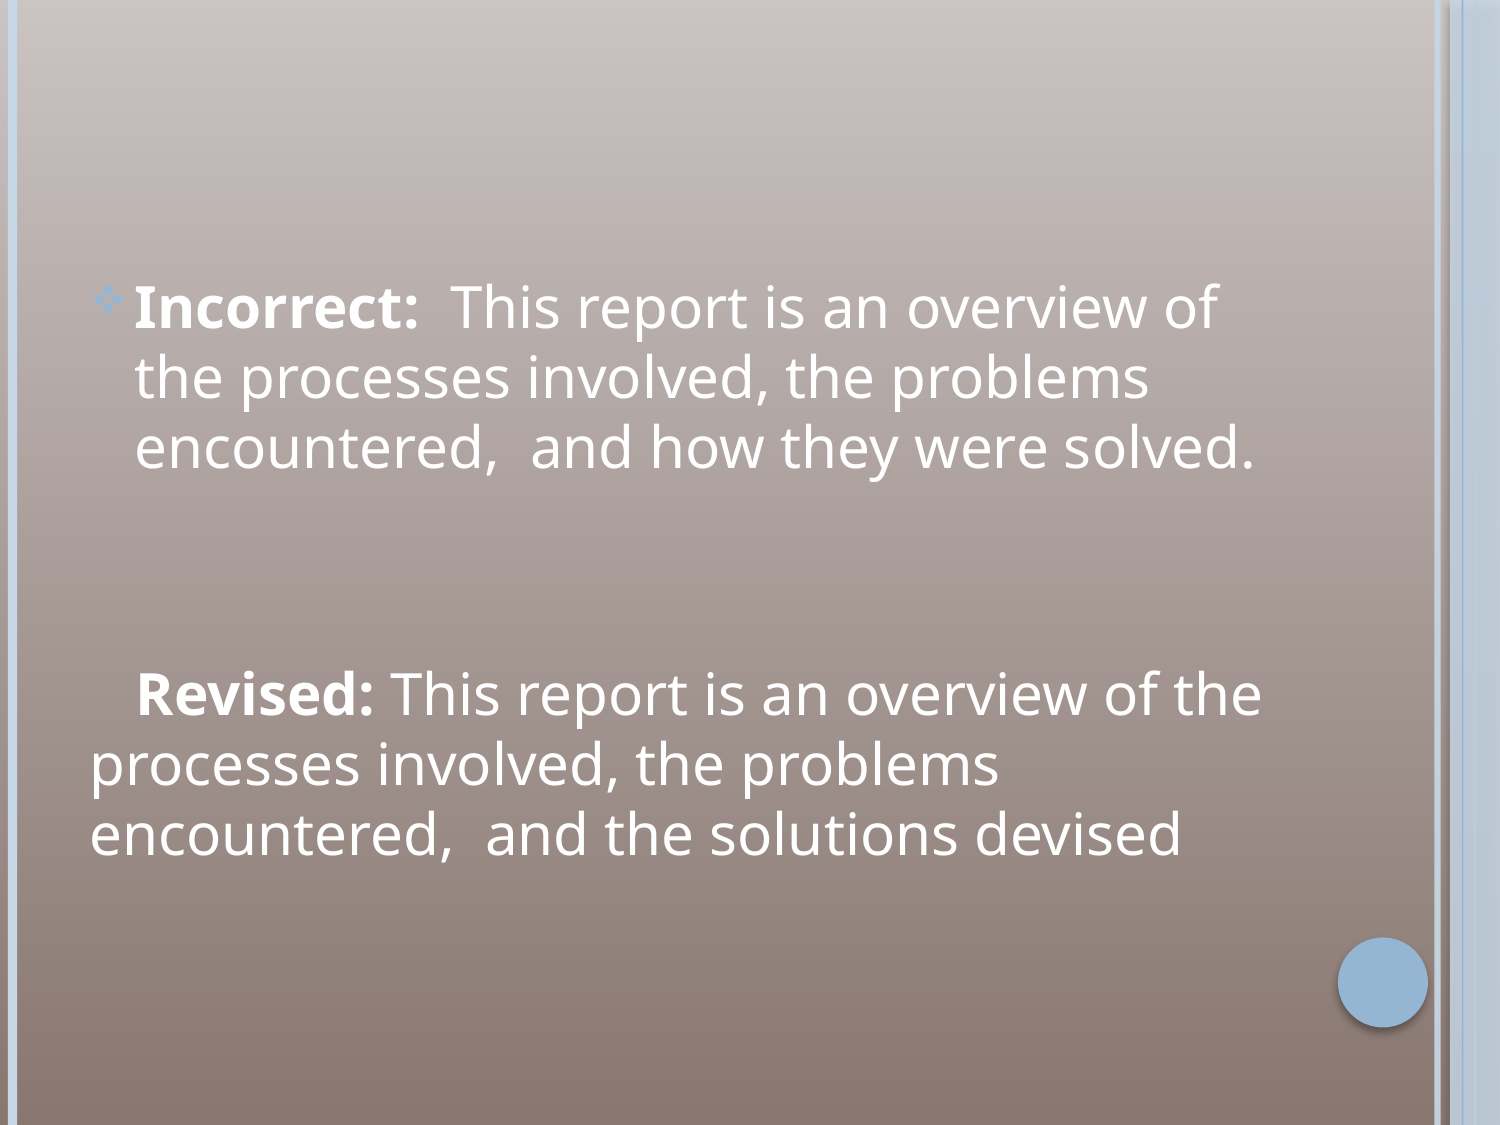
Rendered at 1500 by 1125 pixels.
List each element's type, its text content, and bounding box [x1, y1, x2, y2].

list Incorrect: This report is an overview of the processes involved, the problems encountered, and how they were solved. Revised: This report is an overview of the processes involved, the problems encountered, and the solutions devised [75, 262, 1300, 1062]
